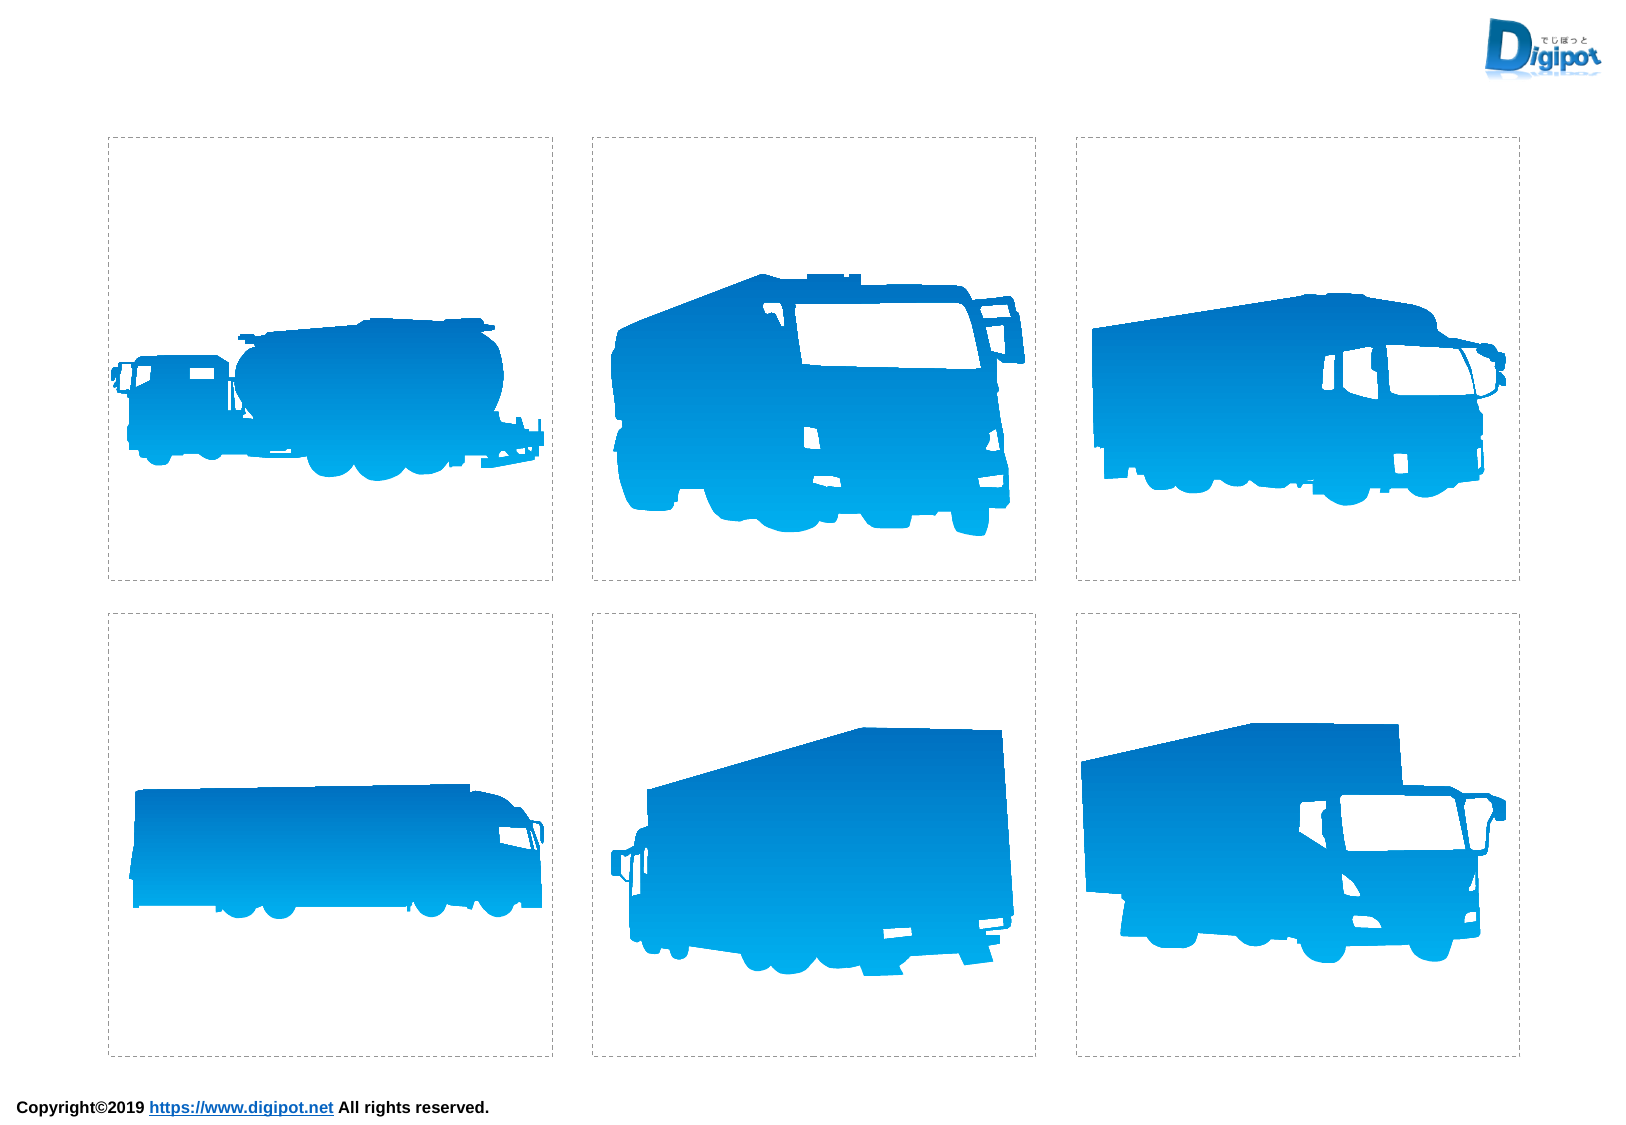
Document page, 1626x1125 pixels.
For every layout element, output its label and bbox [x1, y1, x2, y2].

text_box [1081, 723, 1506, 964]
text_box [611, 273, 1026, 536]
picture [1485, 18, 1602, 82]
text_box [611, 727, 1014, 976]
text_box [110, 317, 544, 481]
text_box [129, 784, 544, 920]
text_box [1091, 293, 1506, 506]
